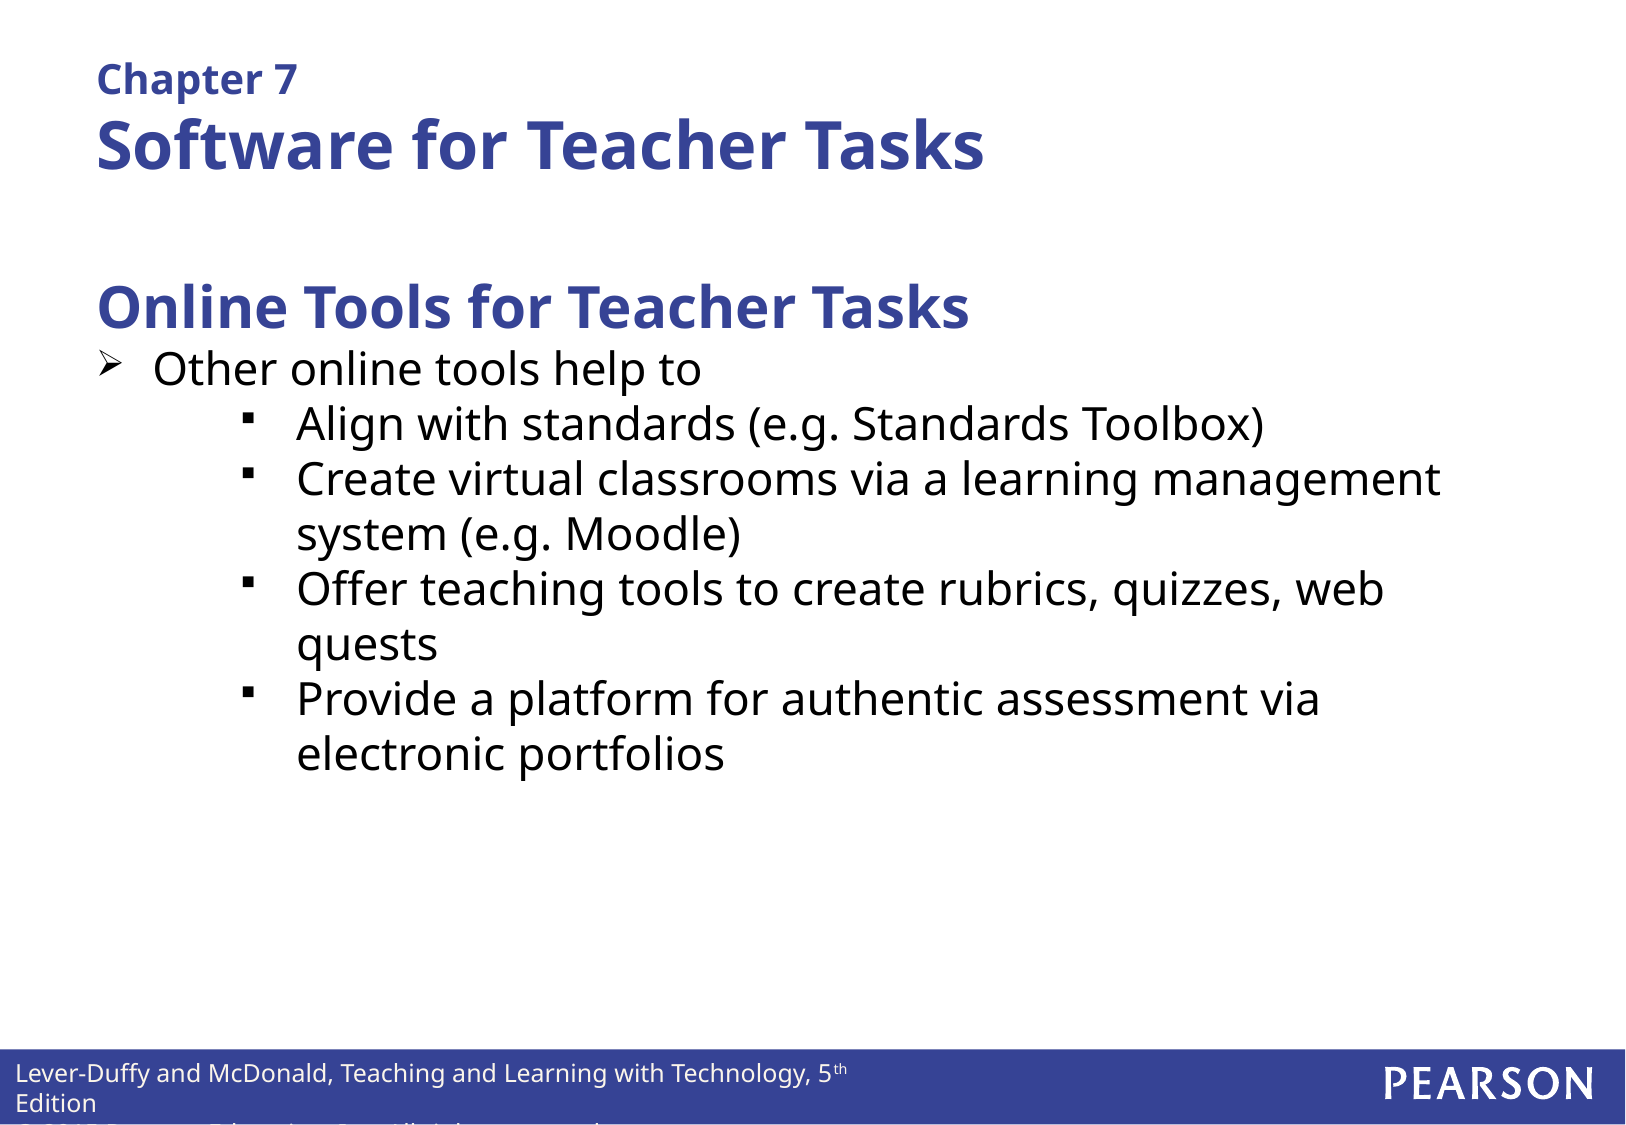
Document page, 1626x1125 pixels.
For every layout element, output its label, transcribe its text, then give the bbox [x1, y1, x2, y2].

title Chapter 7 Software for Teacher Tasks [81, 45, 1544, 233]
list Online Tools for Teacher Tasks Other online tools help to Align with standards (e.g. Standards Toolbox) Create virtual classrooms via a learning management system (e.g. Moodle) Offer teaching tools to create rubrics, quizzes, web quests Provide a platform for authentic assessment via electronic portfolios [81, 262, 1544, 1005]
